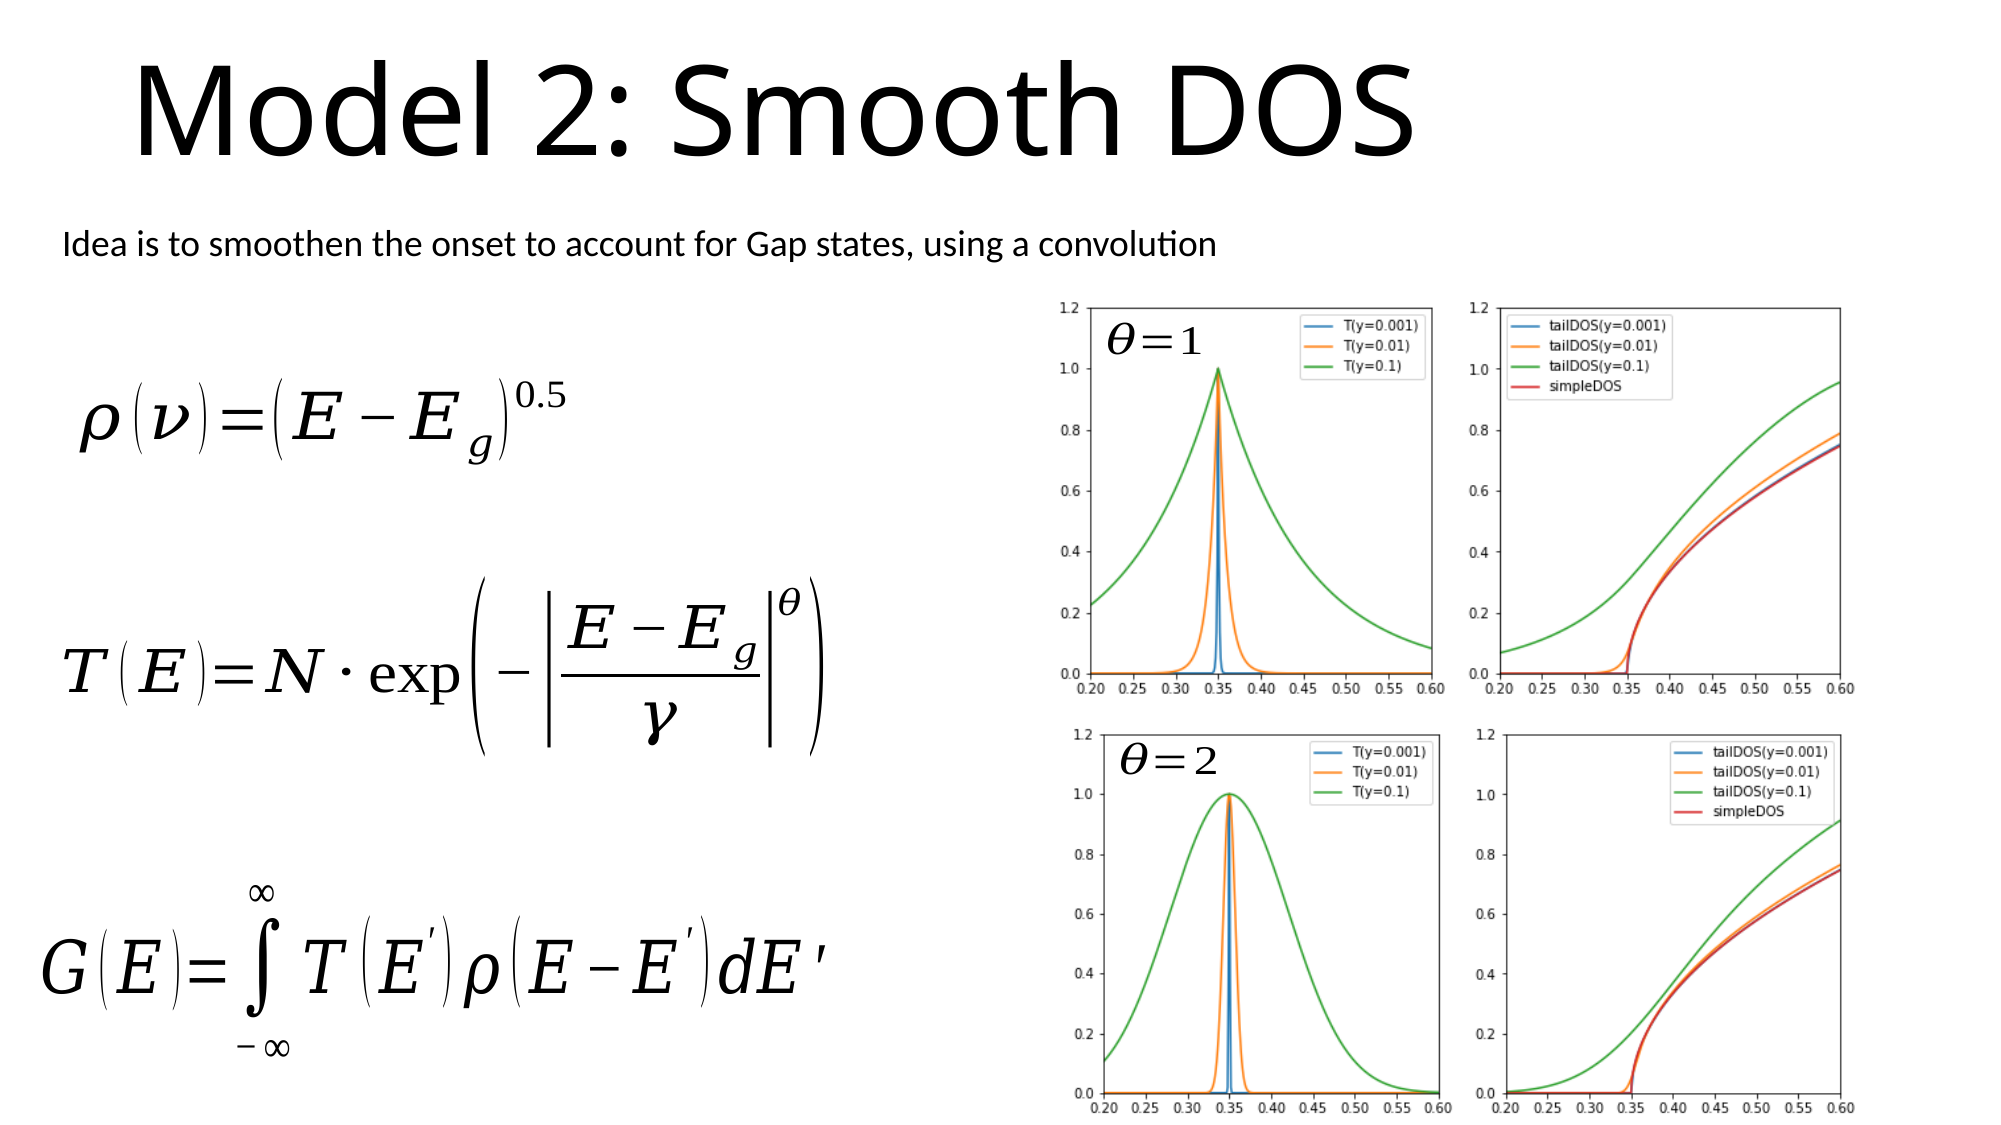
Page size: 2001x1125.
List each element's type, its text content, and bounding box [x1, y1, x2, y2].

picture [1064, 720, 1864, 1125]
text_box Idea is to smoothen the onset to account for Gap states, using a convolution [47, 211, 1235, 272]
picture [1050, 293, 1864, 706]
title Model 2: Smooth DOS [40, 0, 1541, 191]
